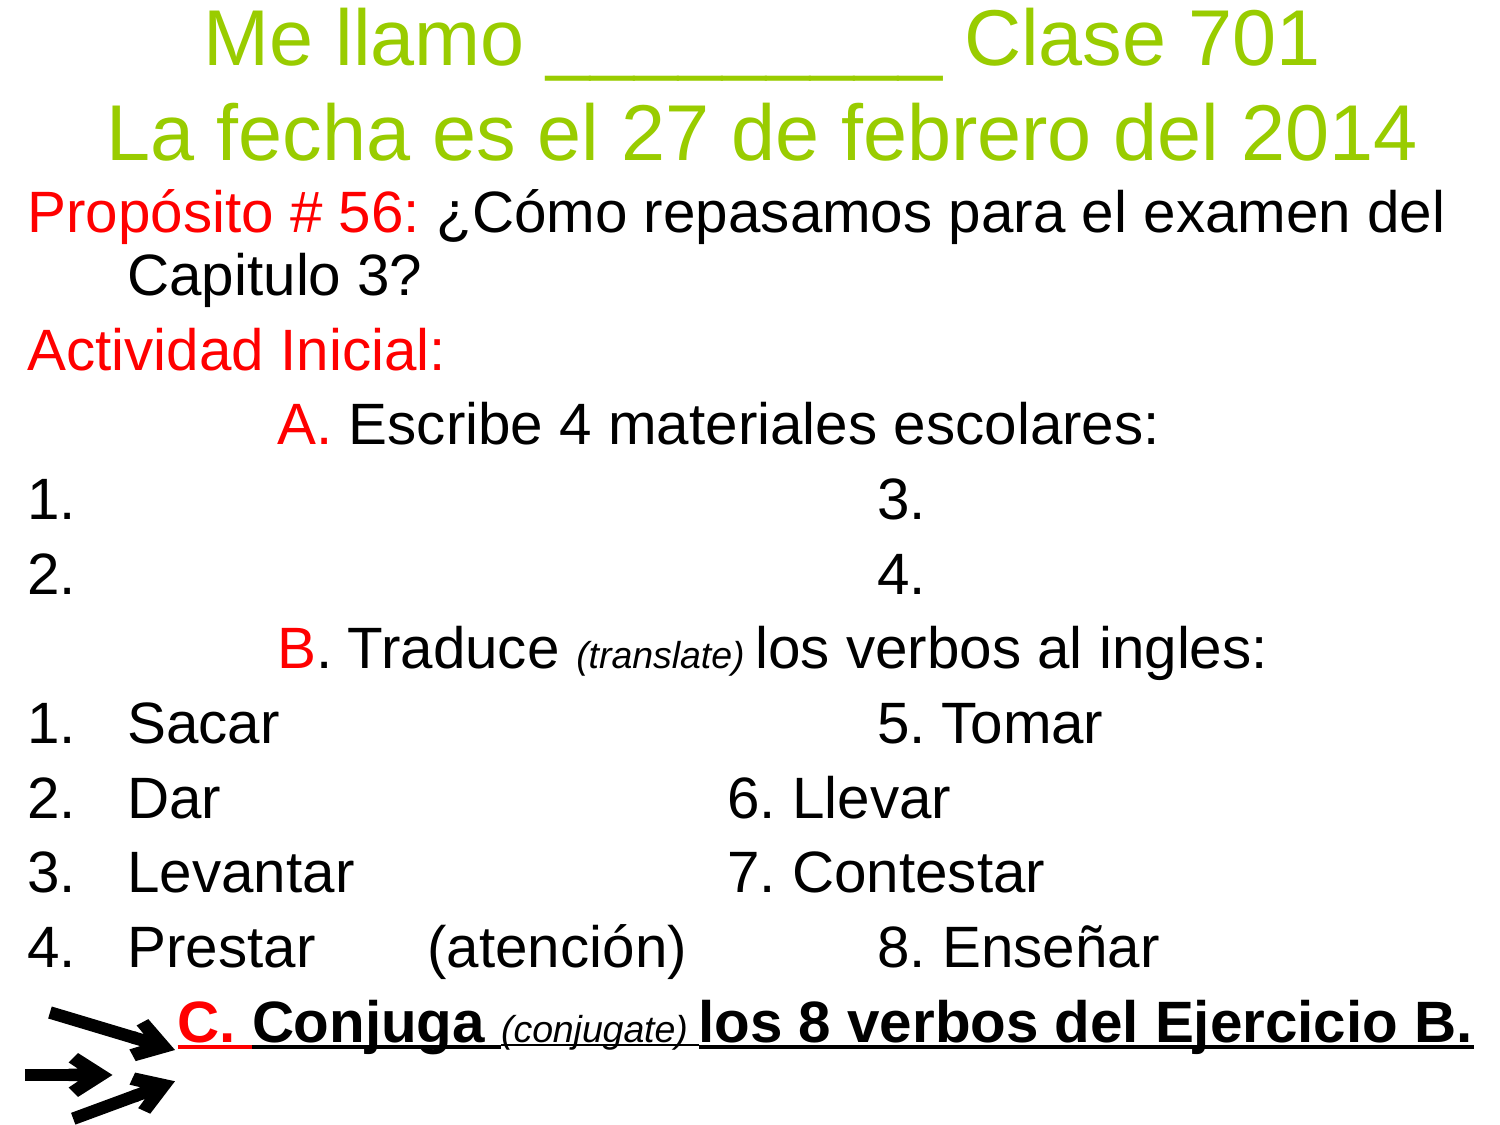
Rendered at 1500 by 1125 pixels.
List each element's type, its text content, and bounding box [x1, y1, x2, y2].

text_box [49, 1012, 176, 1051]
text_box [73, 1080, 176, 1119]
title Me llamo _________ Clase 701 La fecha es el 27 de febrero del 2014 [0, 0, 1500, 175]
list Propósito # 56: ¿Cómo repasamos para el examen del Capitulo 3? Actividad Inicial: A. Escribe 4 materiales escolares: 1. 3. 2. 4. B. Traduce (translate) los verbos al ingles: Sacar 5. Tomar Dar 6. Llevar Levantar 7. Contestar Prestar (atención) 8. Enseñar C. Conjuga (conjugate) los 8 verbos del Ejercicio B. [12, 174, 1500, 1075]
